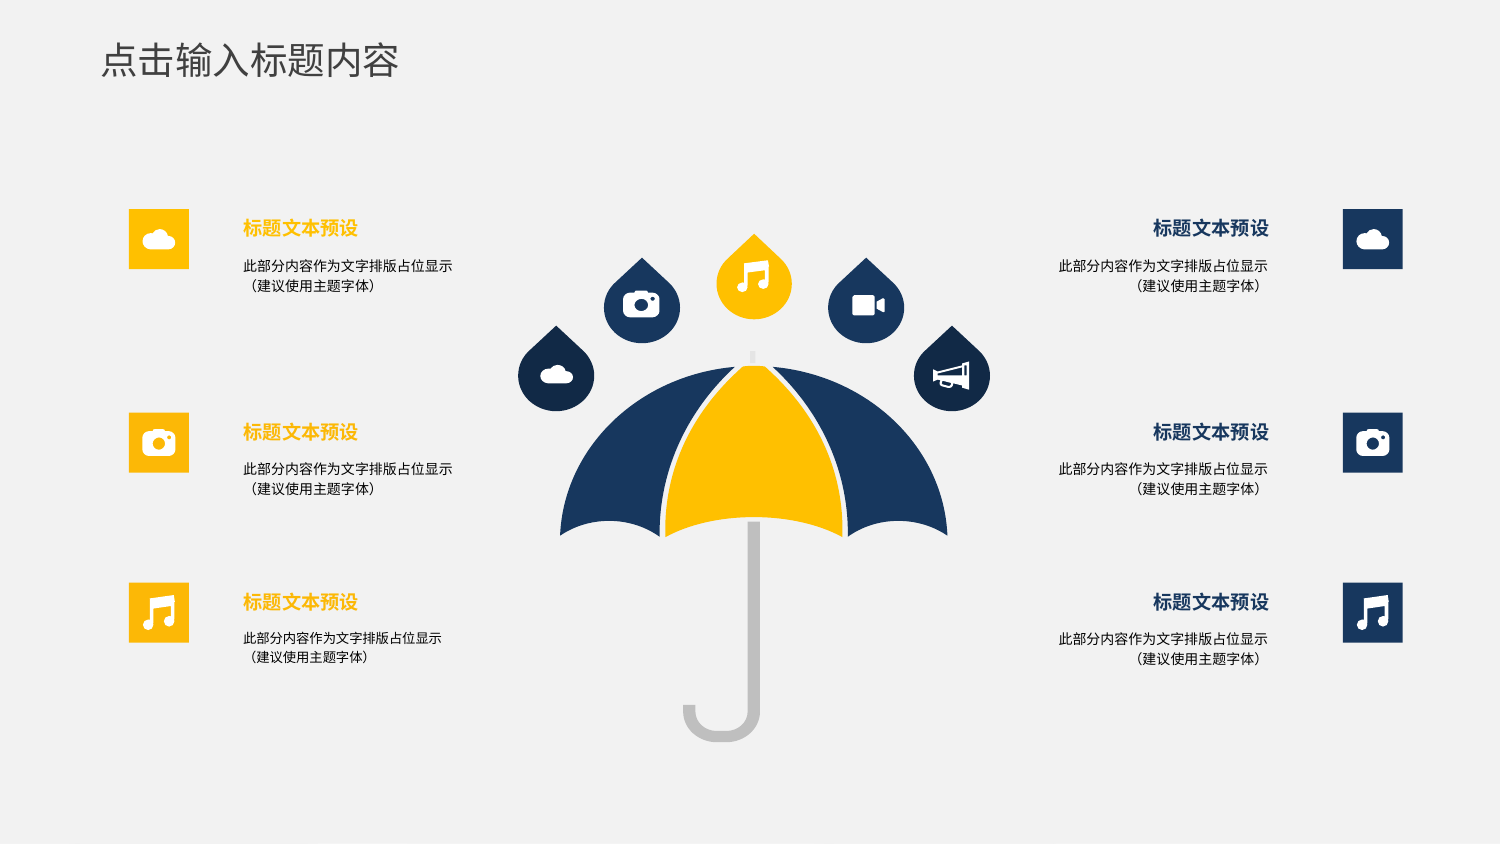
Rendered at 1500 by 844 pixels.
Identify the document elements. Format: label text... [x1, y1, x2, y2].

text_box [128, 208, 479, 686]
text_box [1025, 208, 1404, 689]
text_box 点击输入标题内容 [100, 28, 450, 91]
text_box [517, 233, 991, 743]
